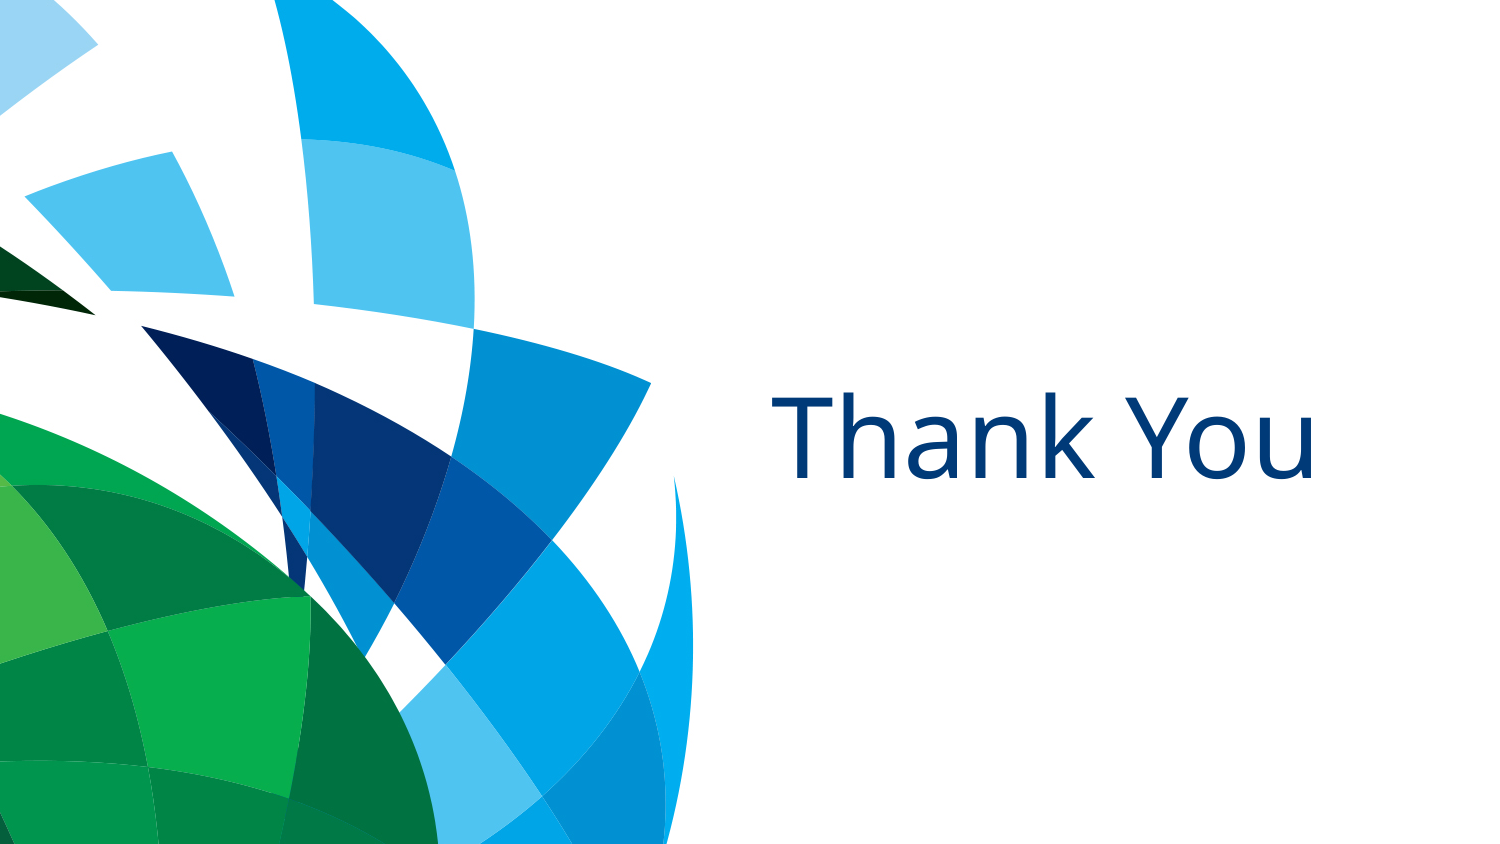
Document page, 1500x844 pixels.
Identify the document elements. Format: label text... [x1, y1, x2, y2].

title Thank You [756, 392, 1487, 509]
picture [0, 0, 1421, 844]
